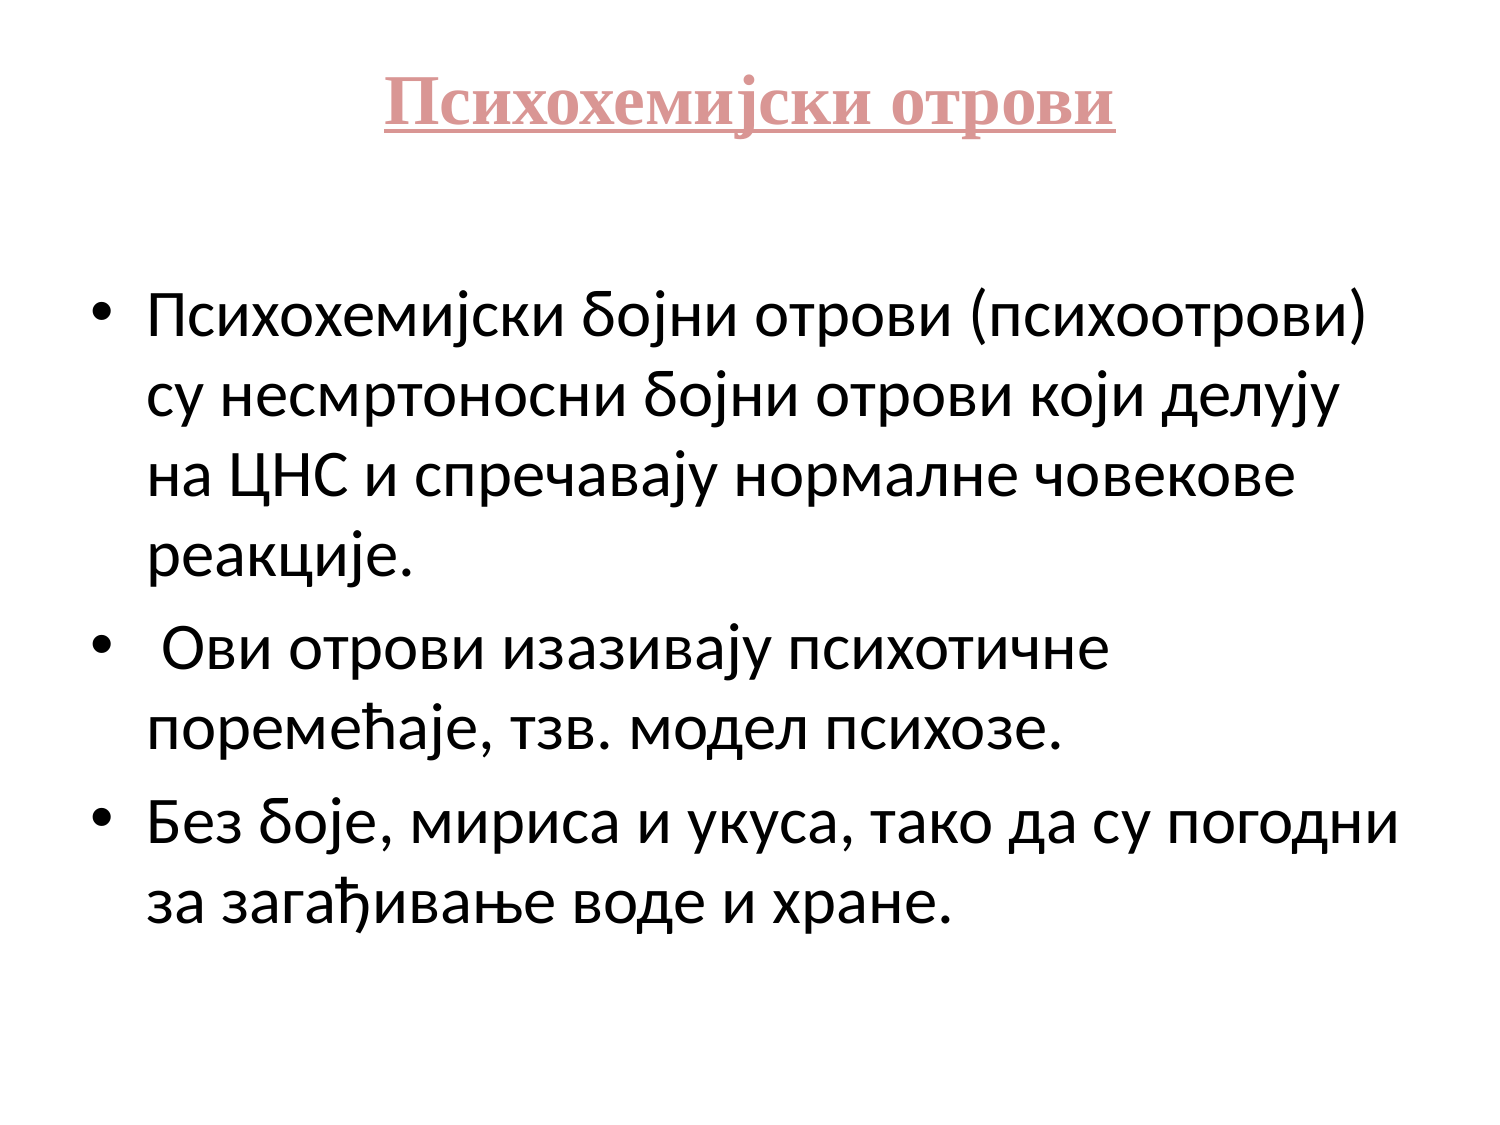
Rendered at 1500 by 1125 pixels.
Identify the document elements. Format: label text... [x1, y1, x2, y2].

title Психохемијски отрови [75, 45, 1425, 233]
list Психохемијски бојни отрови (психоотрови) су несмртоносни бојни отрови који делују на ЦНС и спречавају нормалне човекове реакције. Ови отрови изазивају психотичне поремећаје, тзв. модел психозе. Без боје, мириса и укуса, тако да су погодни за загађивање воде и хране. [75, 262, 1425, 1005]
